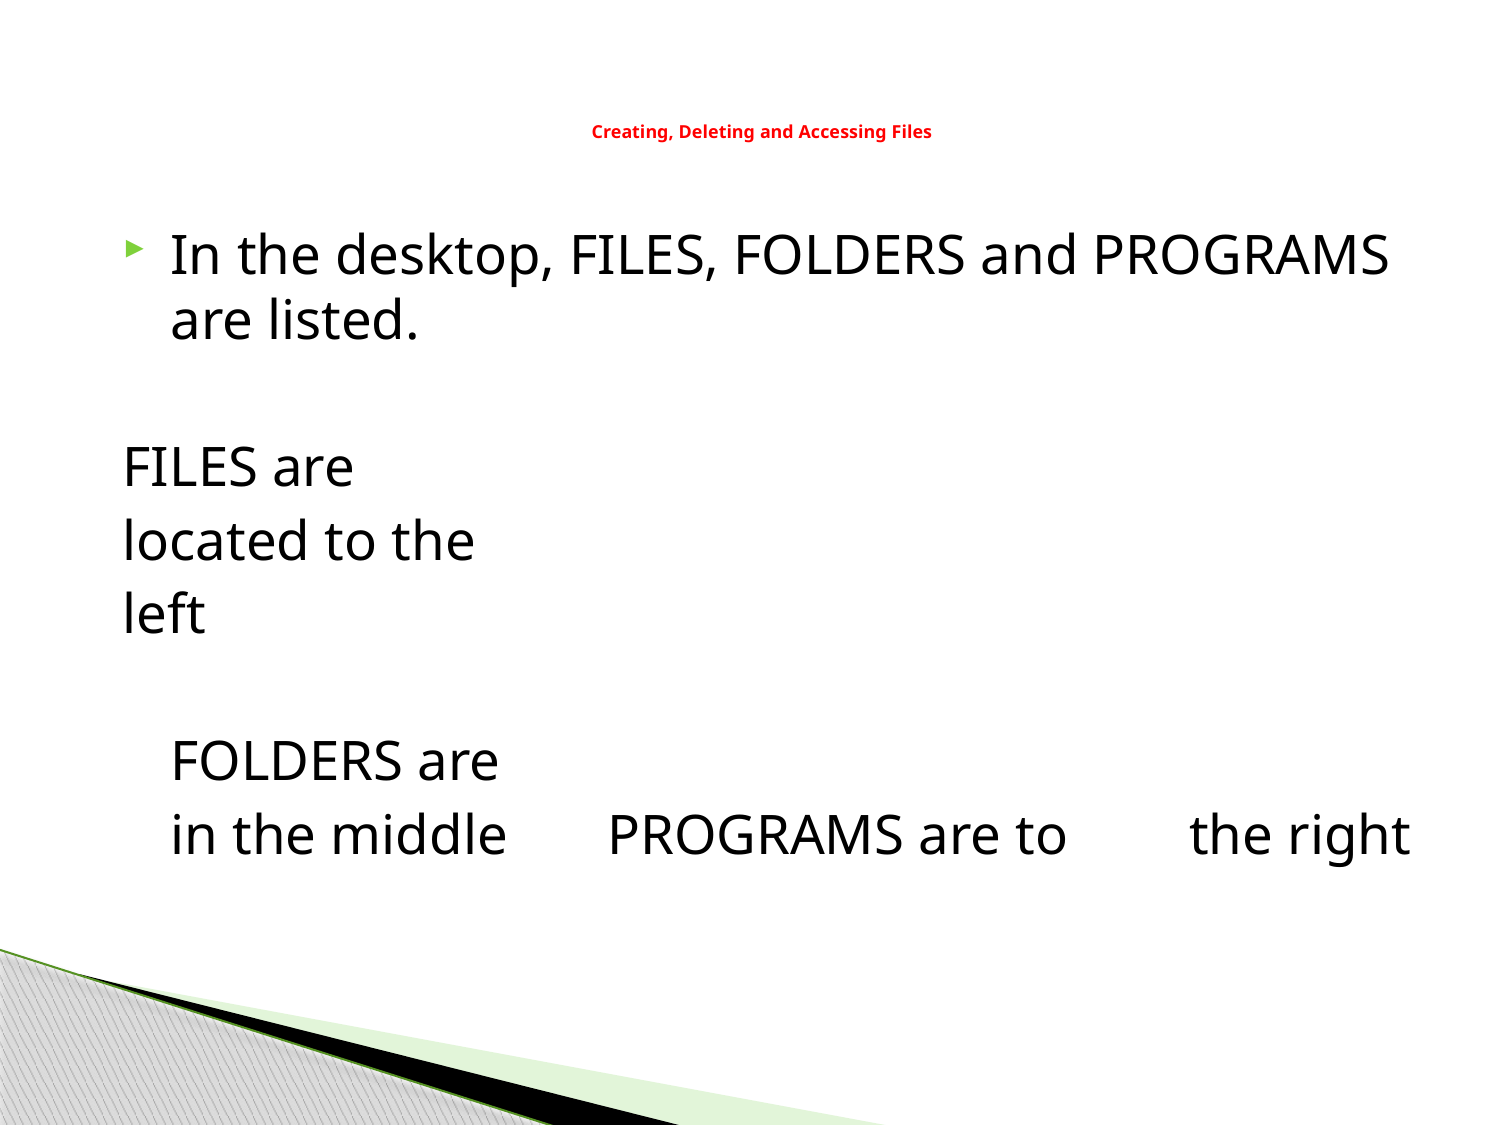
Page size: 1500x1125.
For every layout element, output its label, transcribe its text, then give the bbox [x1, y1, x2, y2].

list In the desktop, FILES, FOLDERS and PROGRAMS are listed. FILES are located to the left FOLDERS are in the middle PROGRAMS are to the right [87, 212, 1430, 900]
title Creating, Deleting and Accessing Files [87, 112, 1438, 175]
